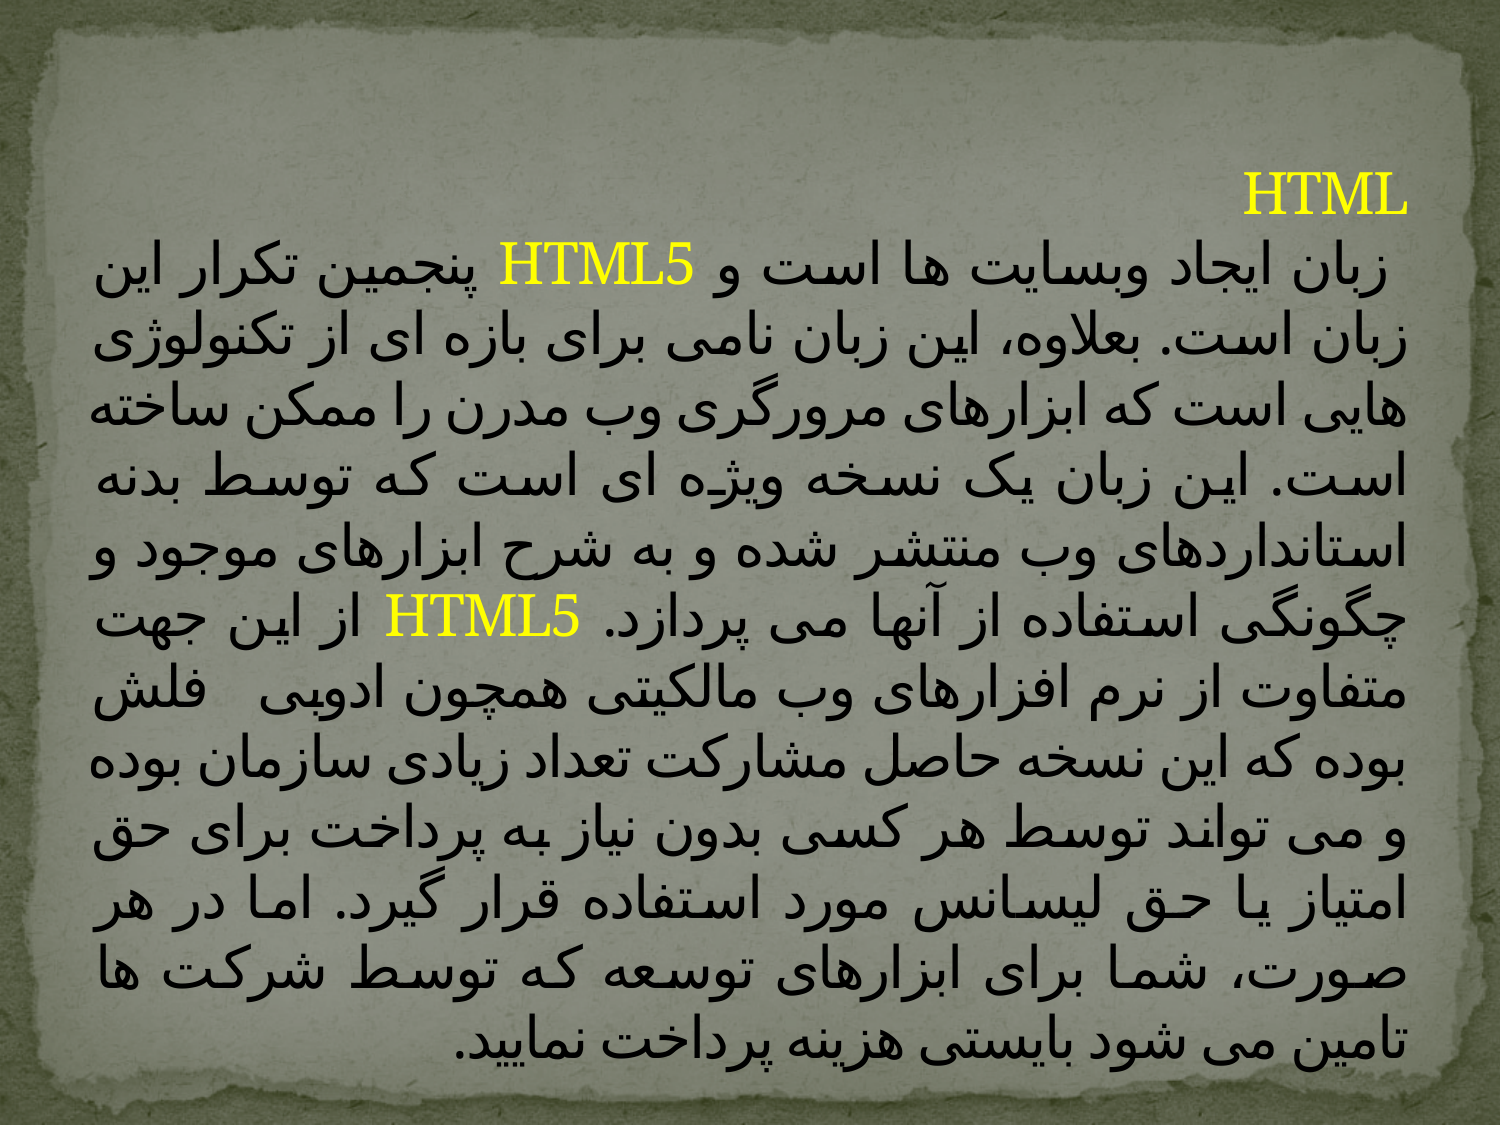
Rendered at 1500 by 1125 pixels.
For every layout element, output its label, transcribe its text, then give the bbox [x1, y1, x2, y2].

title HTML زبان ایجاد وبسایت ها است و HTML5 پنجمین تکرار این زبان است. بعلاوه، این زبان نامی برای بازه ای از تکنولوژی هایی است که ابزارهای مرورگری وب مدرن را ممکن ساخته است. این زبان یک نسخه ویژه ای است که توسط بدنه استانداردهای وب منتشر شده و به شرح ابزارهای موجود و چگونگی استفاده از آنها می پردازد. HTML5 از این جهت متفاوت از نرم افزارهای وب مالکیتی همچون ادوبی فلش بوده که این نسخه حاصل مشارکت تعداد زیادی سازمان بوده و می تواند توسط هر کسی بدون نیاز به پرداخت برای حق امتیاز یا حق لیسانس مورد استفاده قرار گیرد. اما در هر صورت، شما برای ابزارهای توسعه که توسط شرکت ها تامین می شود بایستی هزینه پرداخت نمایید. [74, 0, 1425, 1079]
